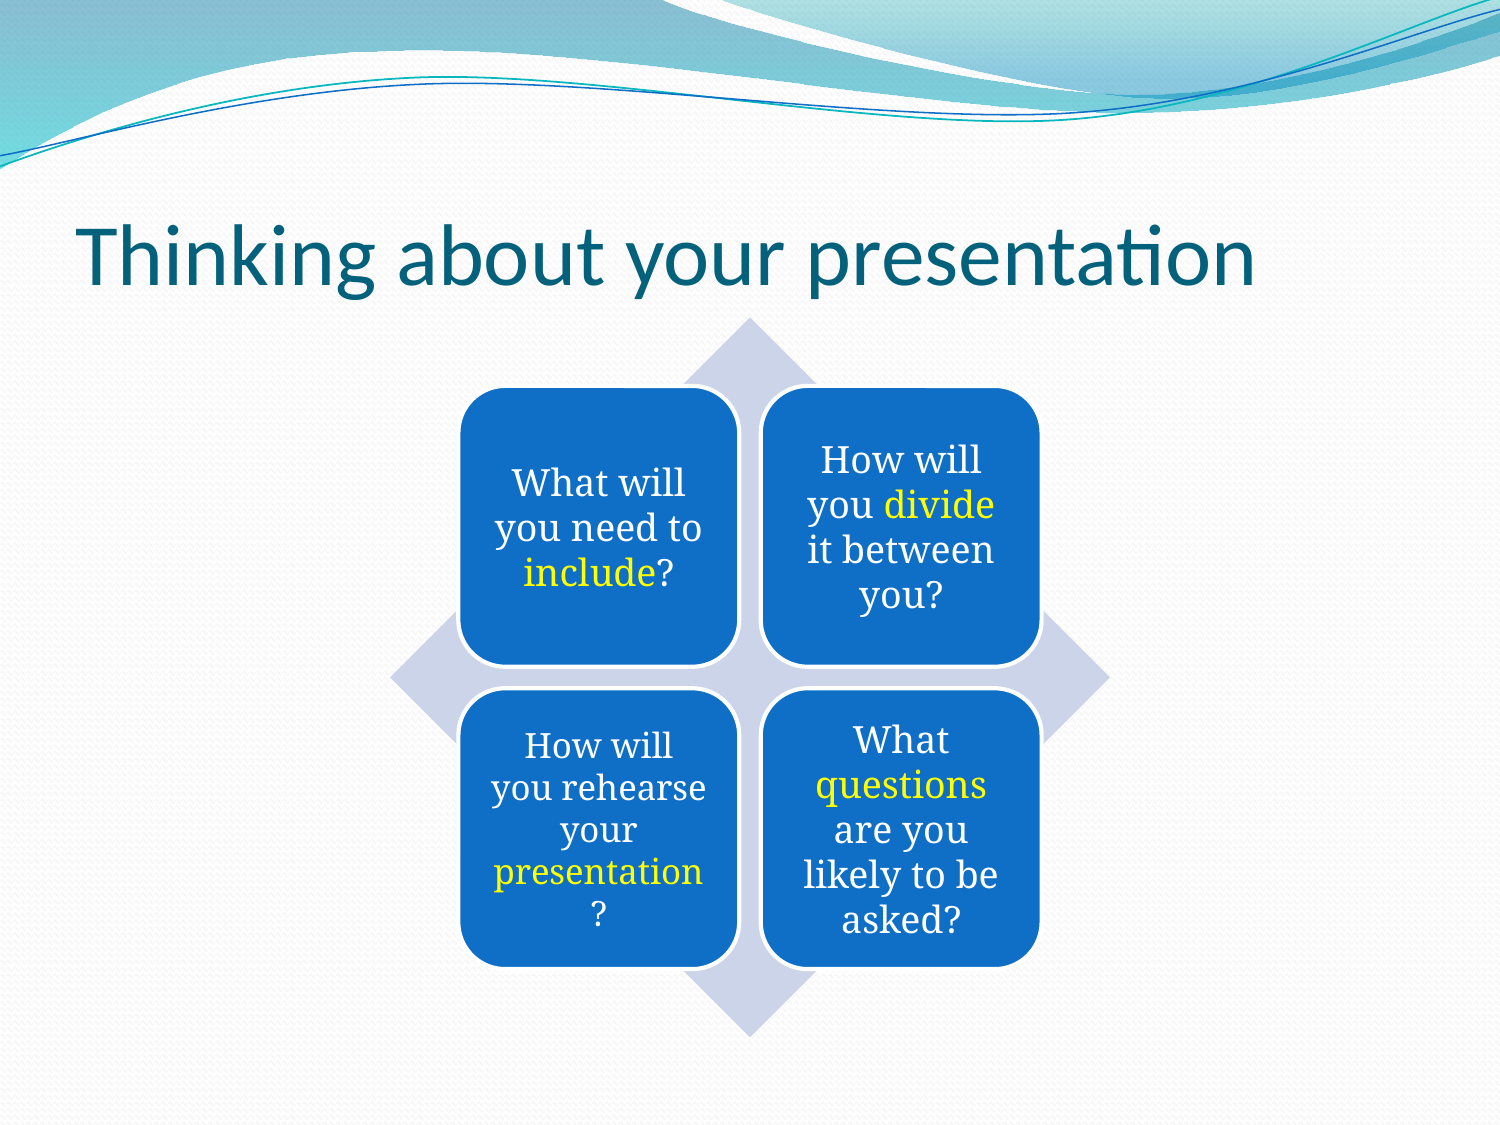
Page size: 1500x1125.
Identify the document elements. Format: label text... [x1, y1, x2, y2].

title Thinking about your presentation [74, 115, 1426, 304]
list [74, 317, 1426, 1038]
